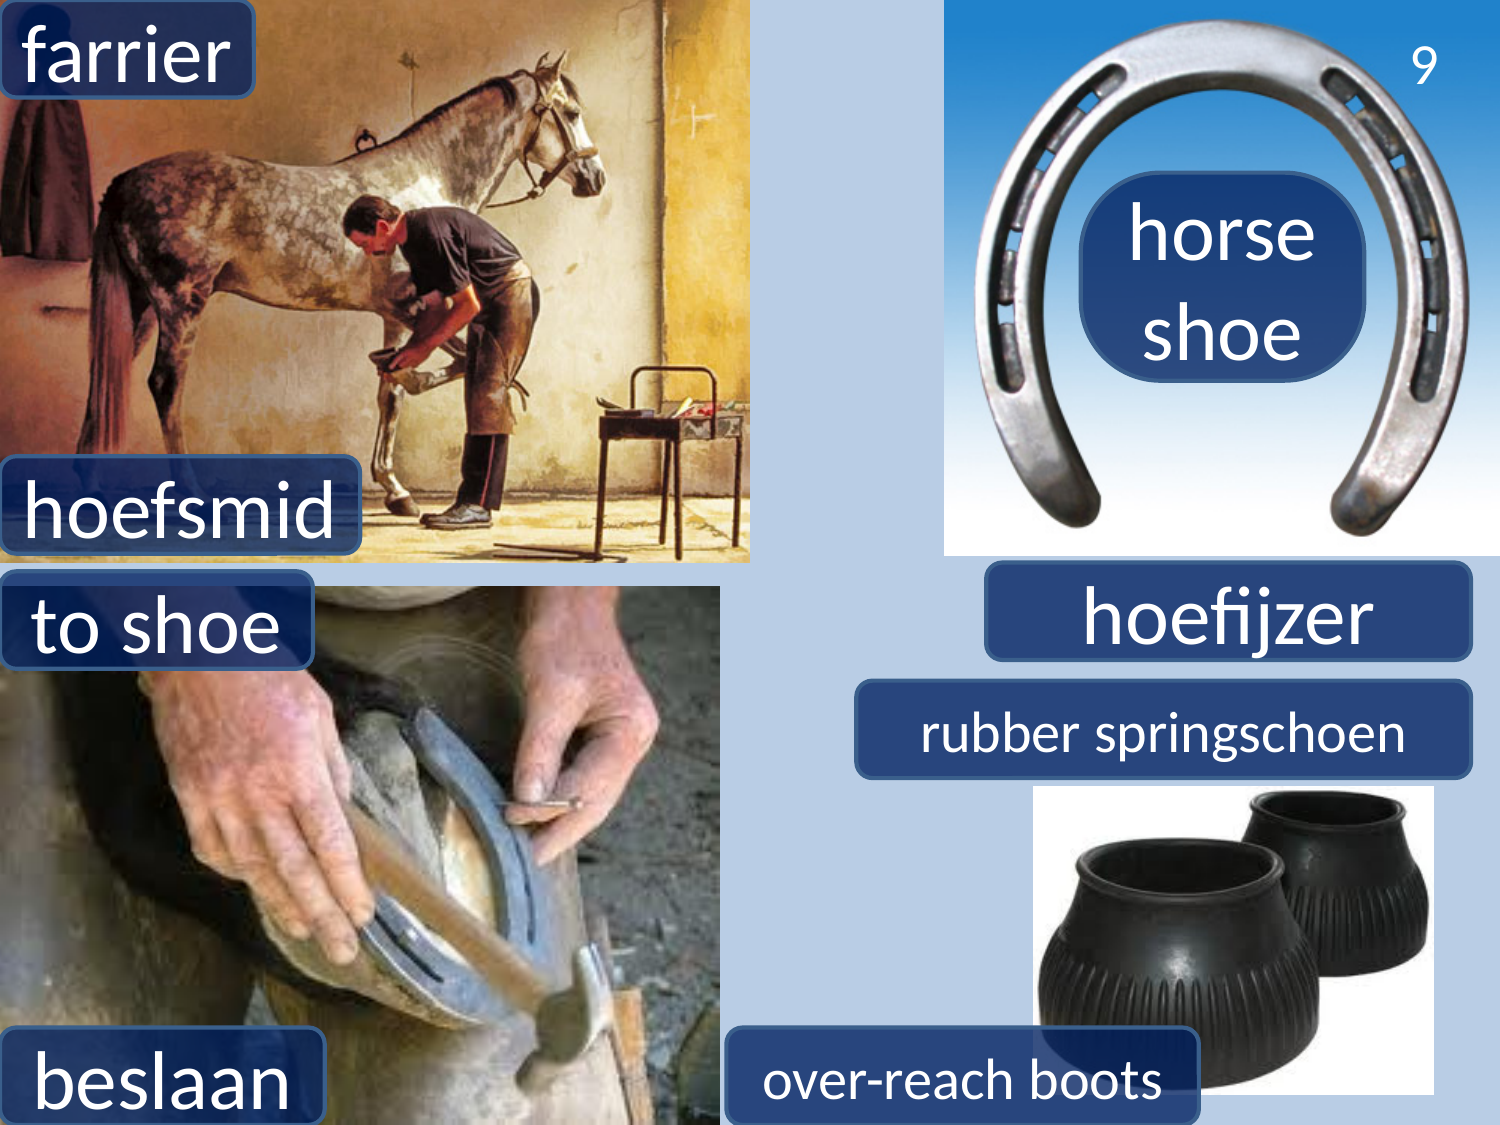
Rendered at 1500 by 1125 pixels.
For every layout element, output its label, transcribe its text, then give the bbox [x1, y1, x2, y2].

picture [944, 0, 1500, 556]
picture [0, 0, 750, 563]
text_box rubber springschoen [854, 678, 1474, 781]
picture [0, 585, 720, 1125]
text_box to shoe [0, 572, 315, 584]
picture [1033, 786, 1434, 1095]
text_box over-reach boots [724, 1025, 1201, 1125]
text_box hoefijzer [984, 565, 1474, 663]
